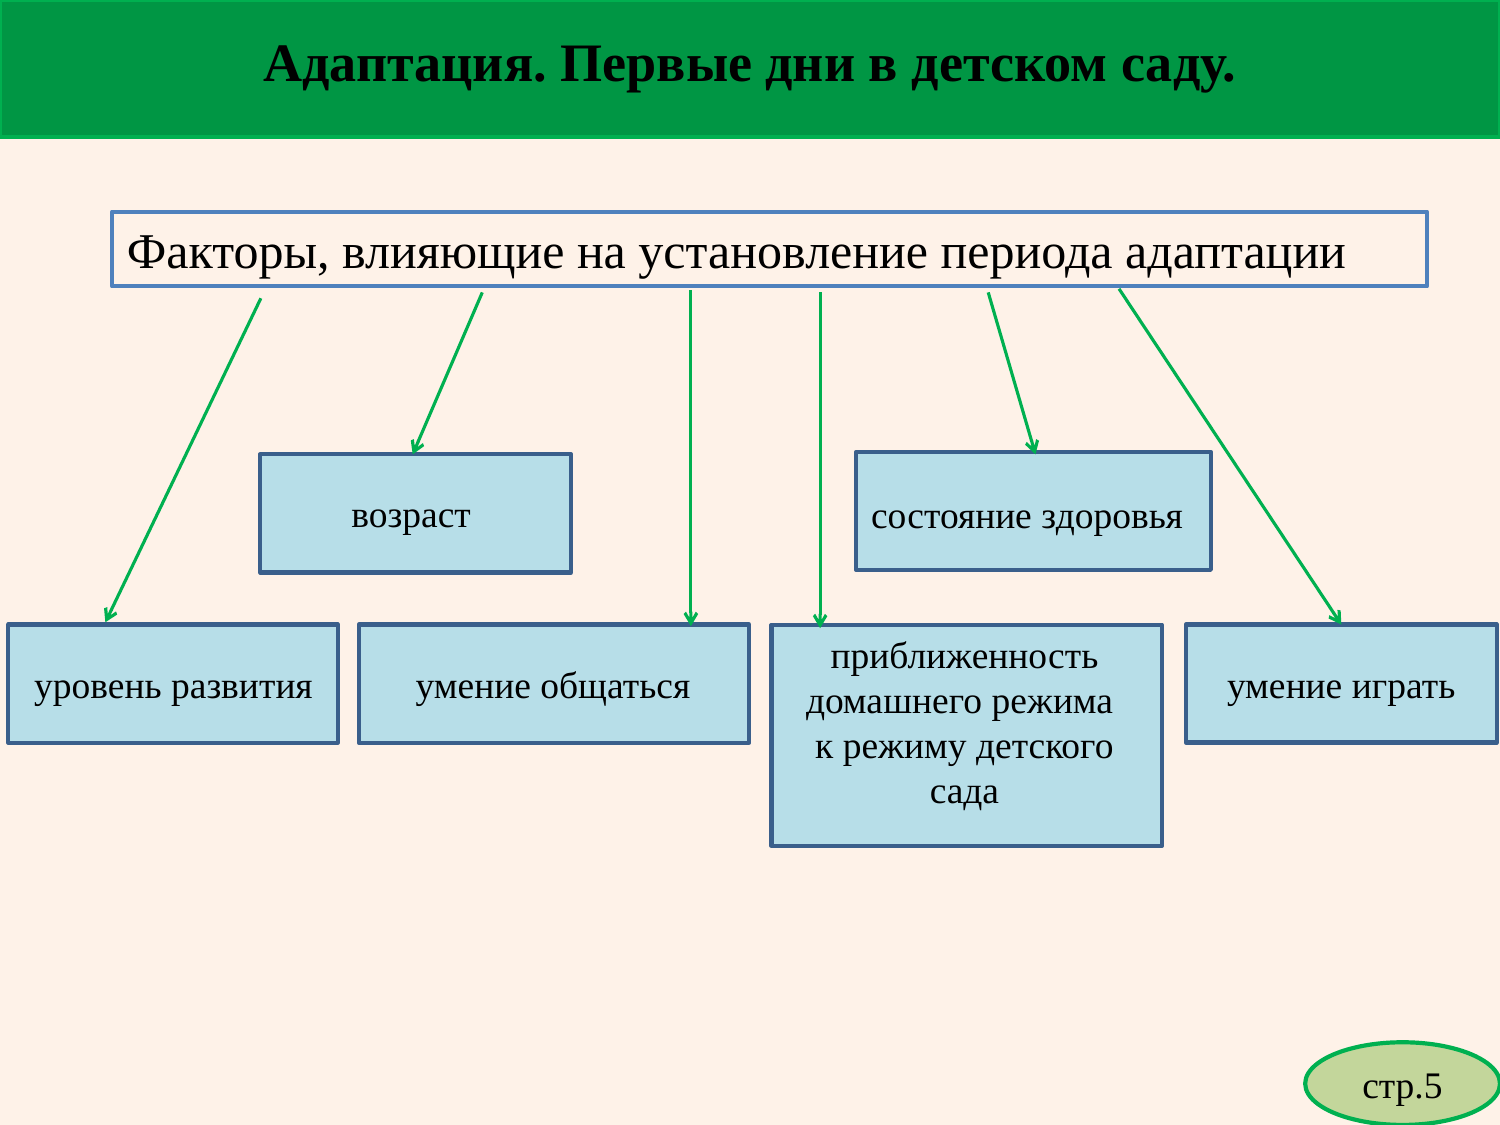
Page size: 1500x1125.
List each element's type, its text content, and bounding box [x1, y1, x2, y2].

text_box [8, 211, 1497, 847]
text_box [0, 0, 1500, 139]
text_box стр.5 [1303, 1040, 1500, 1125]
text_box Адаптация. Первые дни в детском саду. [72, 19, 1428, 165]
